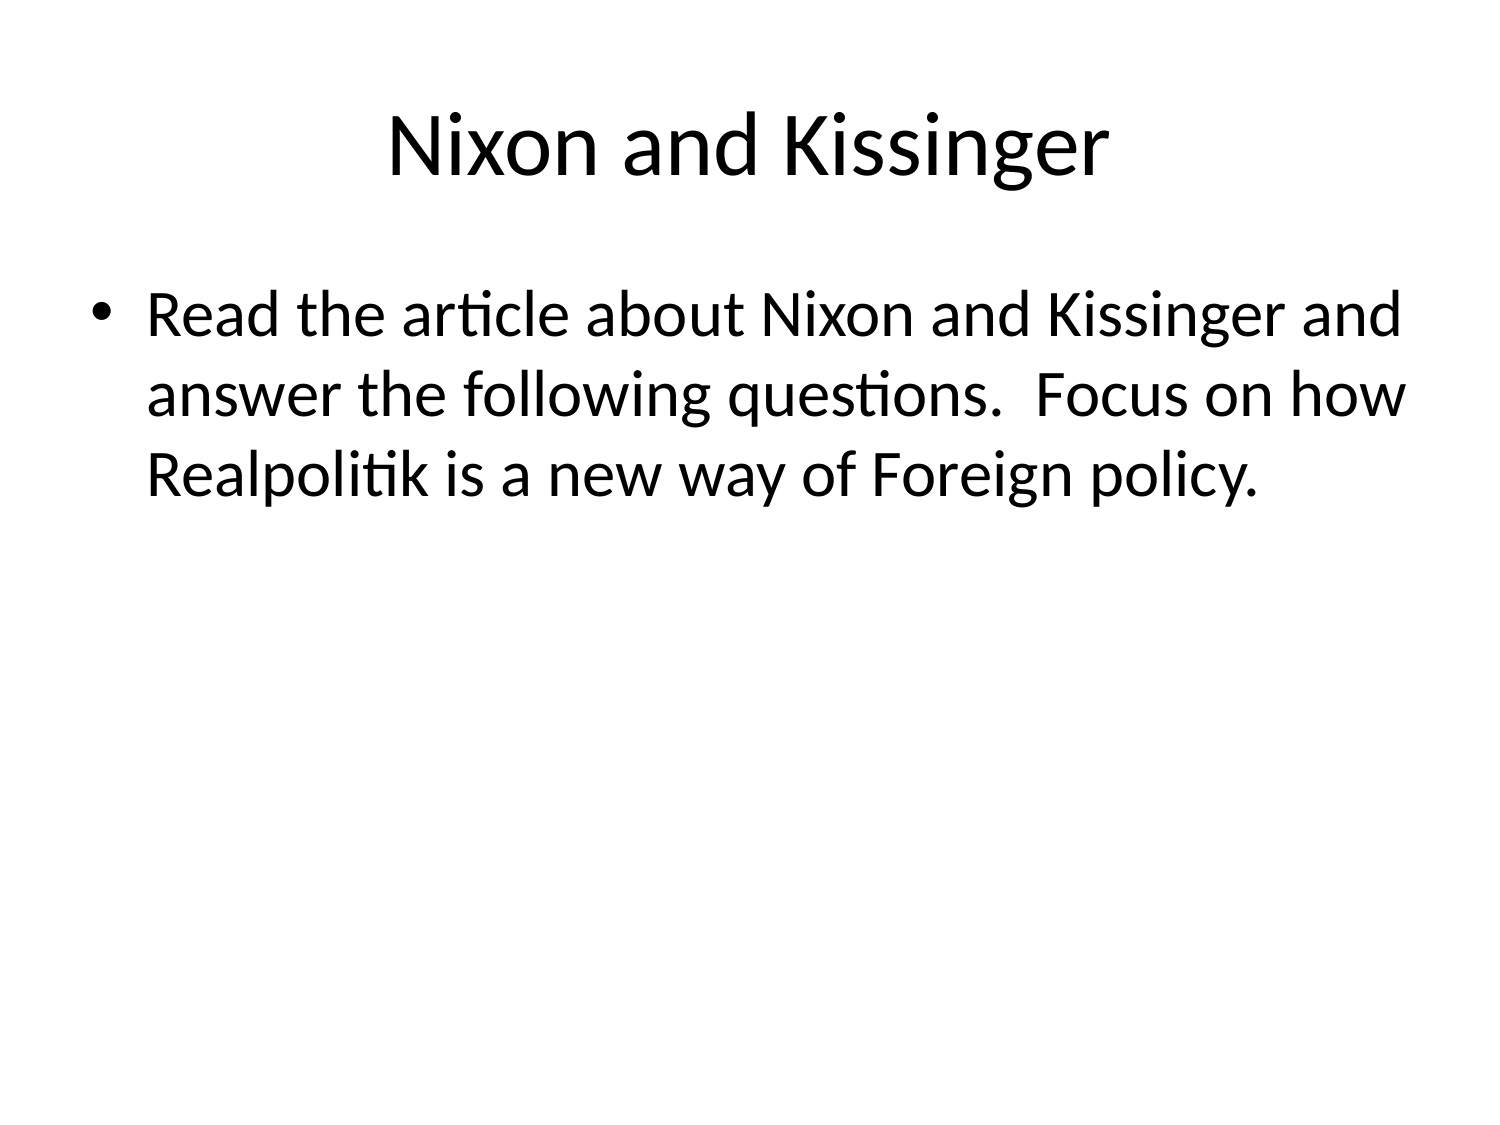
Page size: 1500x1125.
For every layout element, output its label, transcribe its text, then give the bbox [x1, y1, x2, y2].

list Read the article about Nixon and Kissinger and answer the following questions. Focus on how Realpolitik is a new way of Foreign policy. [75, 262, 1425, 1005]
title Nixon and Kissinger [75, 45, 1425, 233]
